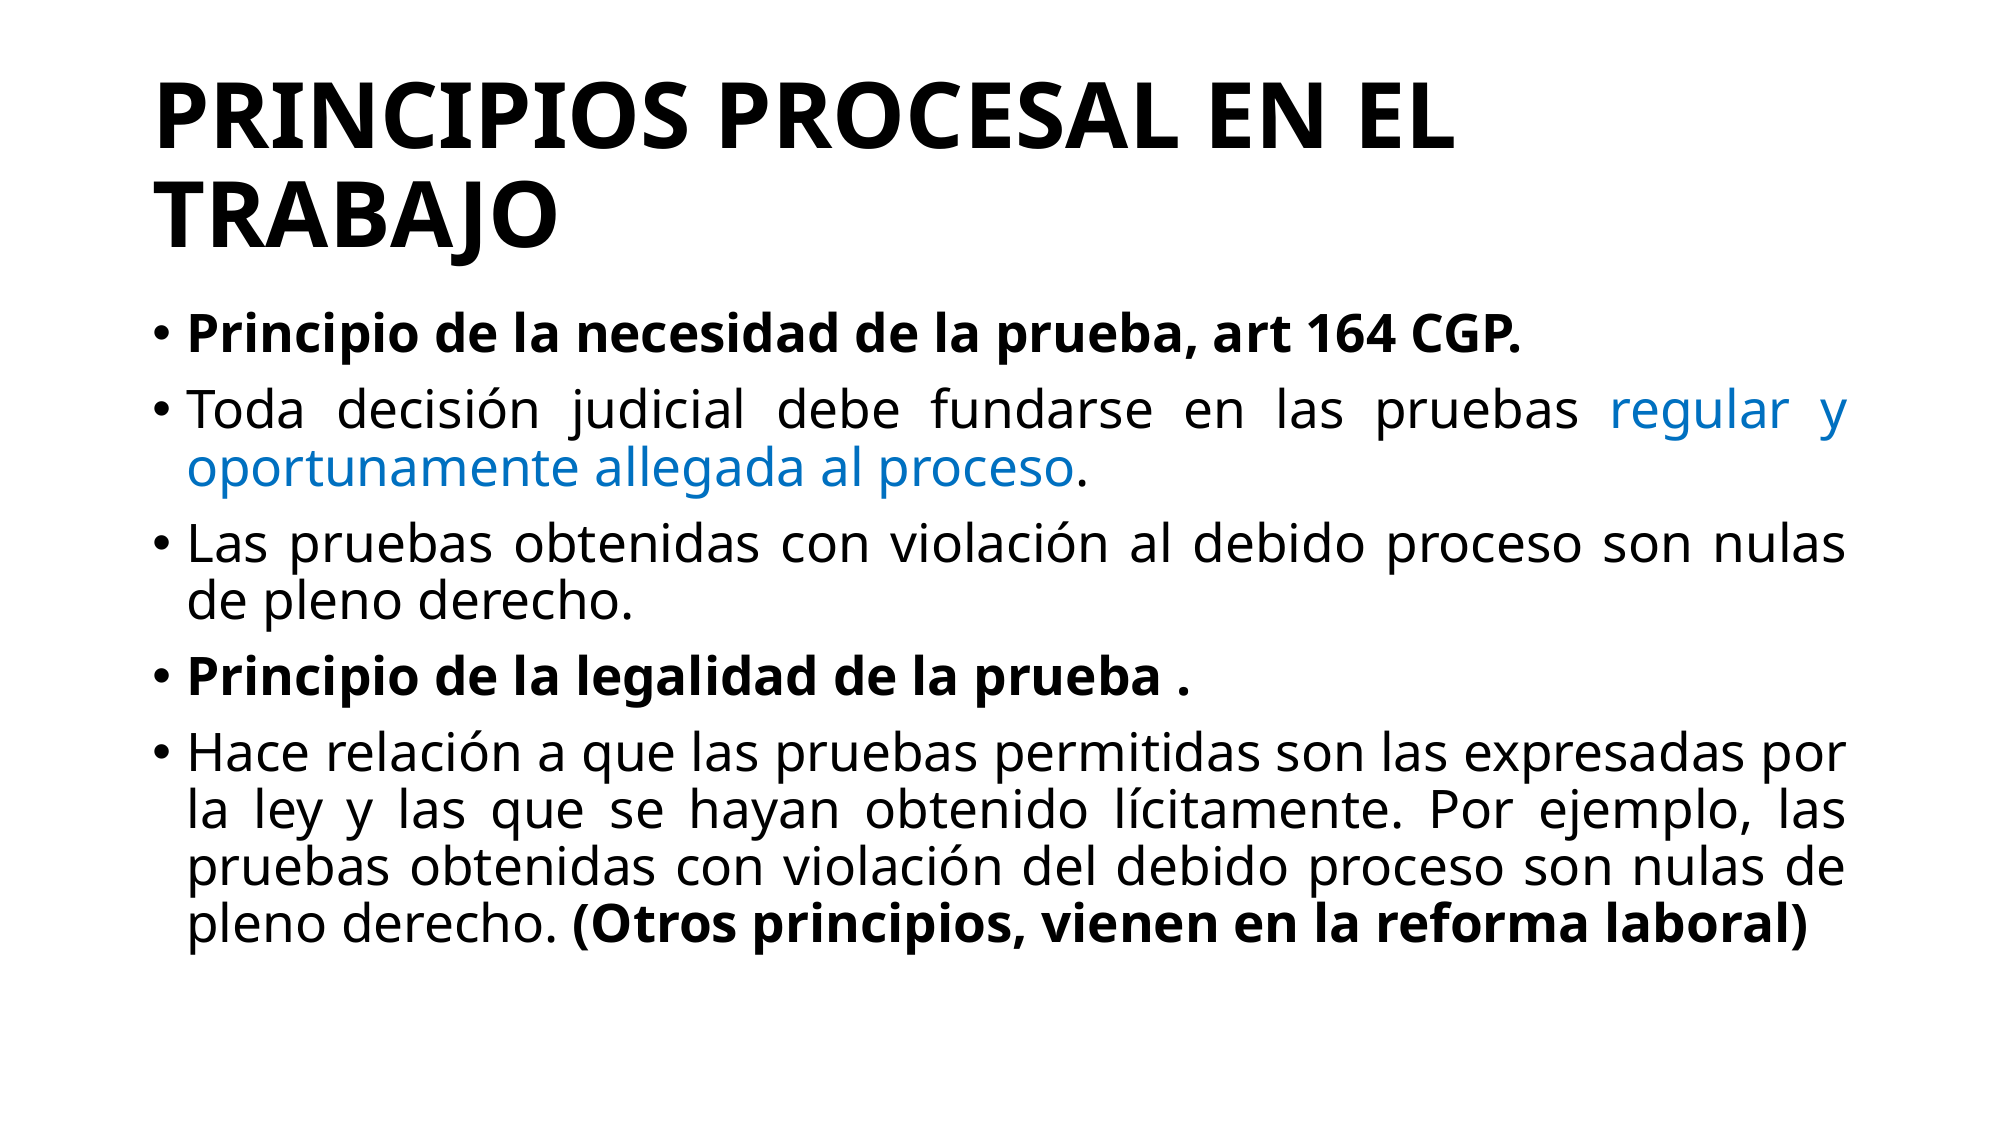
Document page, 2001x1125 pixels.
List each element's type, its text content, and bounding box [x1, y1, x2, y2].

list Principio de la necesidad de la prueba, art 164 CGP. Toda decisión judicial debe fundarse en las pruebas regular y oportunamente allegada al proceso. Las pruebas obtenidas con violación al debido proceso son nulas de pleno derecho. Principio de la legalidad de la prueba . Hace relación a que las pruebas permitidas son las expresadas por la ley y las que se hayan obtenido lícitamente. Por ejemplo, las pruebas obtenidas con violación del debido proceso son nulas de pleno derecho. (Otros principios, vienen en la reforma laboral) [137, 299, 1863, 1014]
title PRINCIPIOS PROCESAL EN EL TRABAJO [137, 59, 1863, 278]
